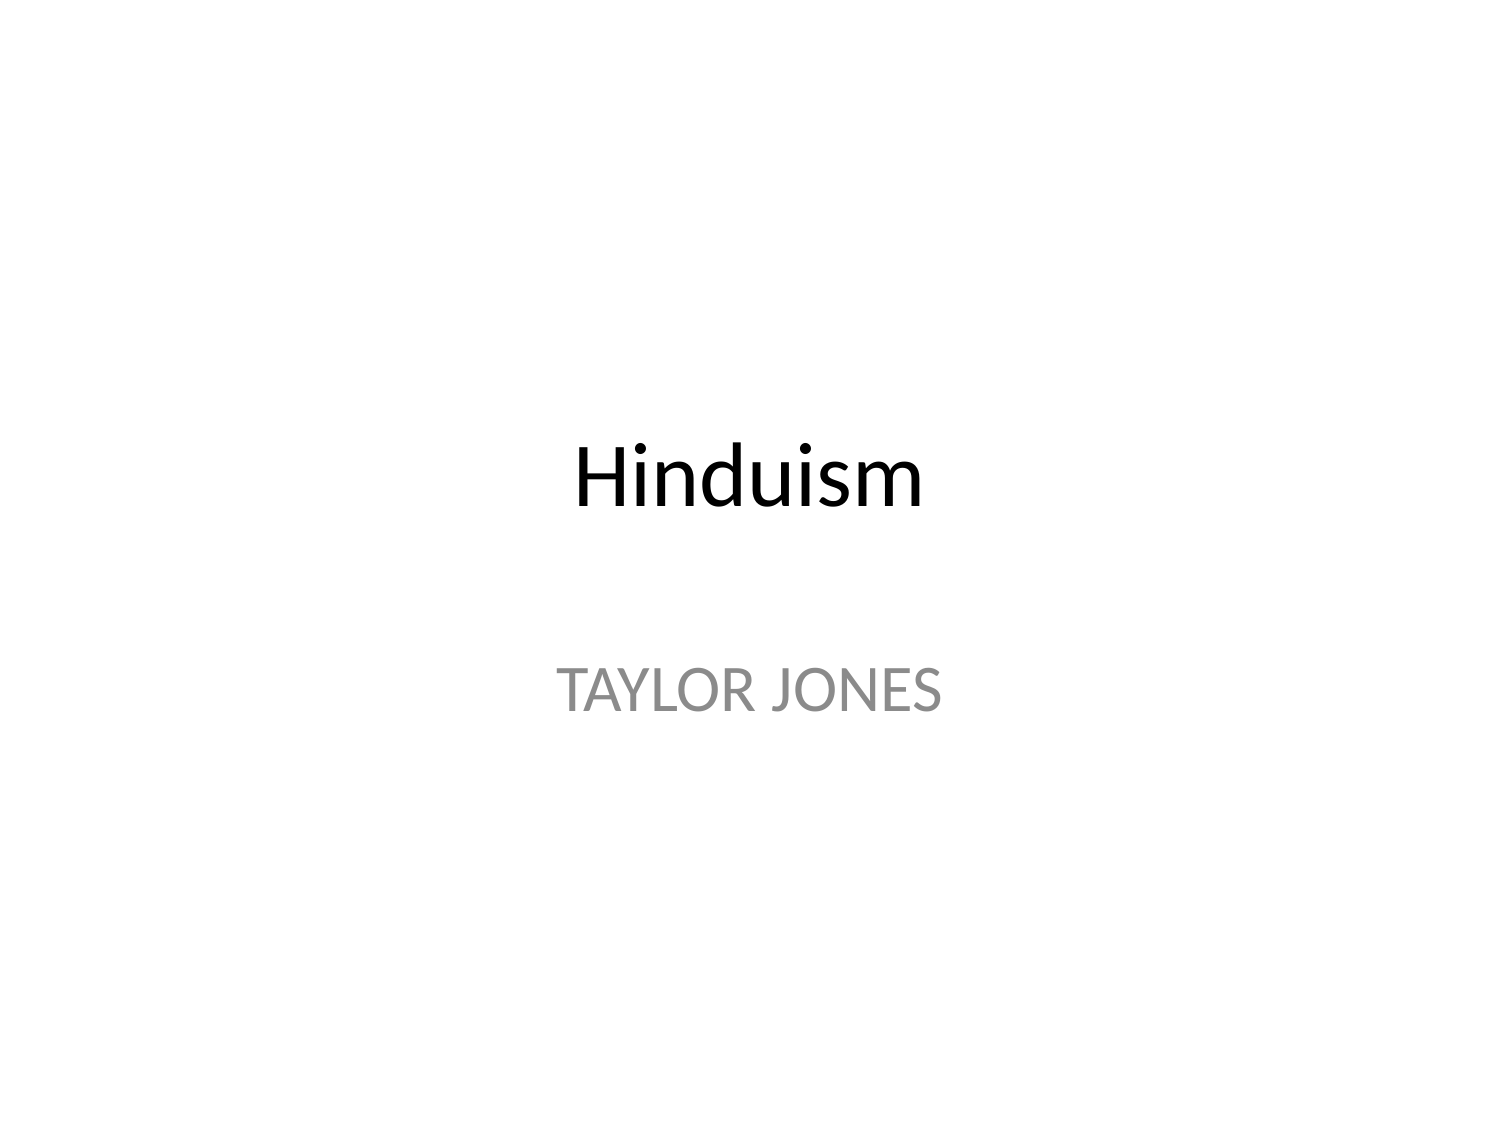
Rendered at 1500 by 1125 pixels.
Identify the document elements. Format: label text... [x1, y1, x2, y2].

subtitle TAYLOR JONES [225, 637, 1275, 925]
title Hinduism [112, 349, 1388, 591]
